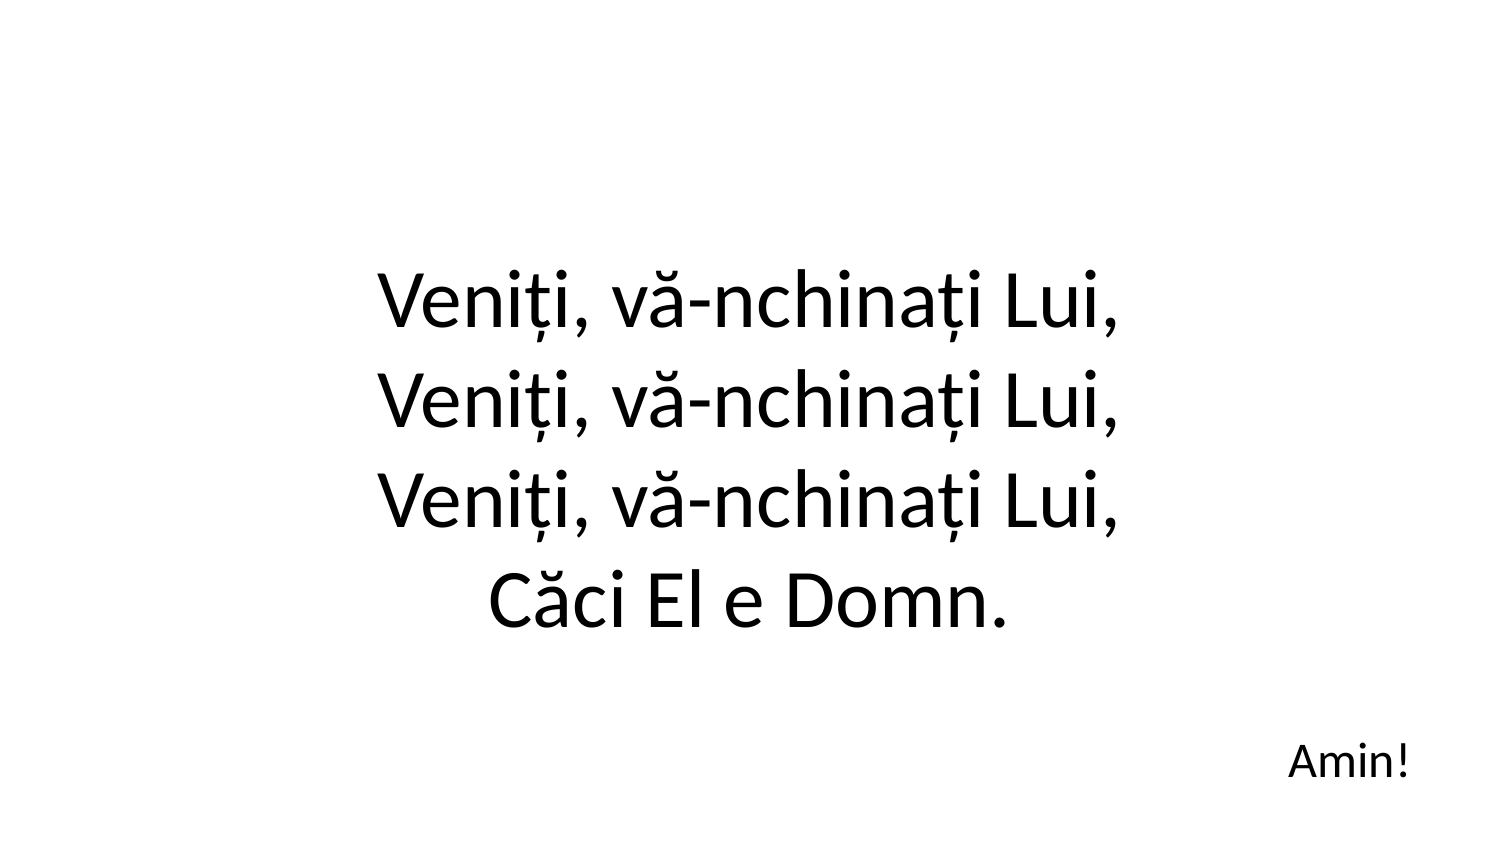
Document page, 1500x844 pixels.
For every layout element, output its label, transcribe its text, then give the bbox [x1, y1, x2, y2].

text_box Amin! [1273, 674, 1427, 795]
text_box Veniți, vă-nchinați Lui, Veniți, vă-nchinați Lui, Veniți, vă-nchinați Lui, Căci El e Domn. [362, 192, 1138, 652]
